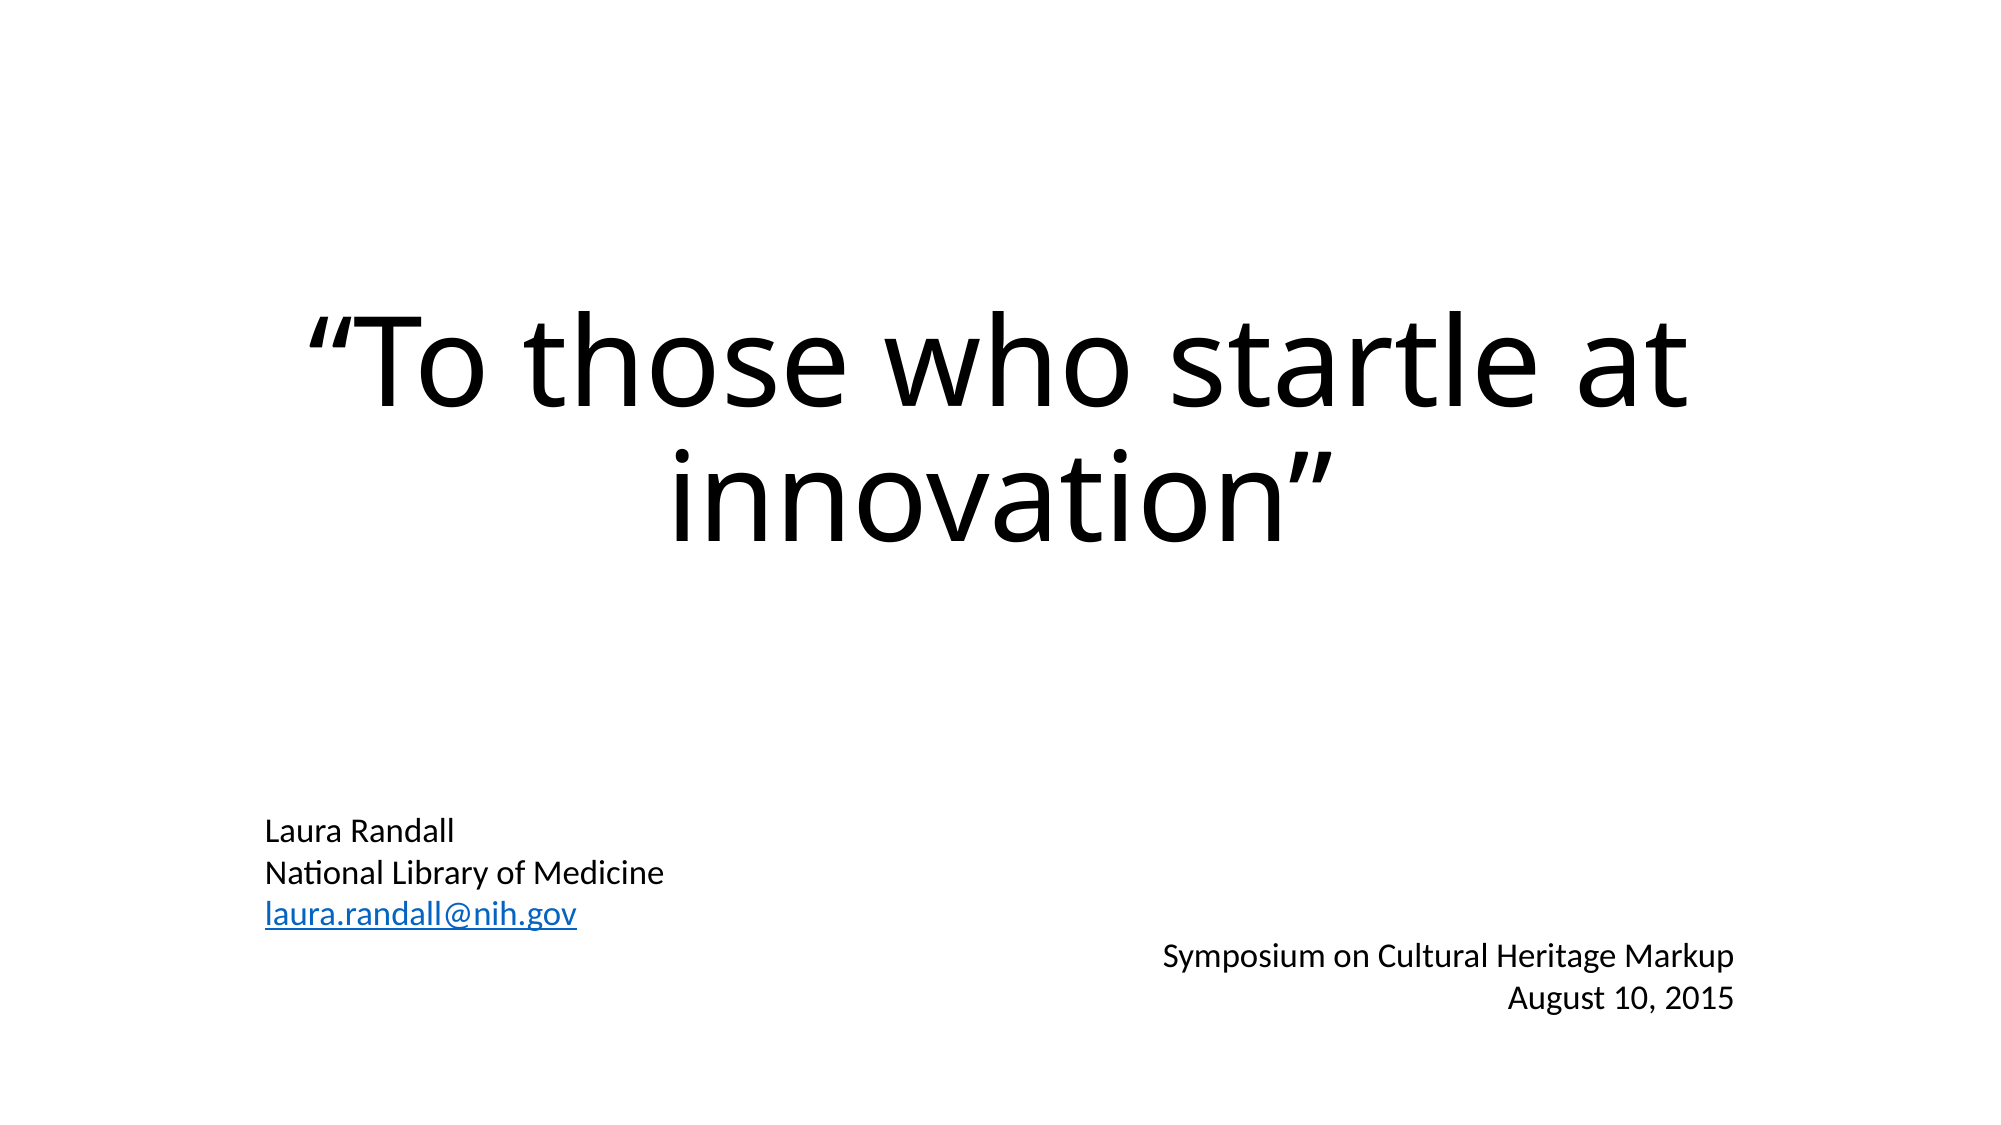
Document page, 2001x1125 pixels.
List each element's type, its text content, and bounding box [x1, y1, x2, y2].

title “To those who startle at innovation” [249, 184, 1750, 576]
subtitle Laura Randall National Library of Medicine laura.randall@nih.gov Symposium on Cultural Heritage Markup August 10, 2015 [249, 590, 1750, 1028]
